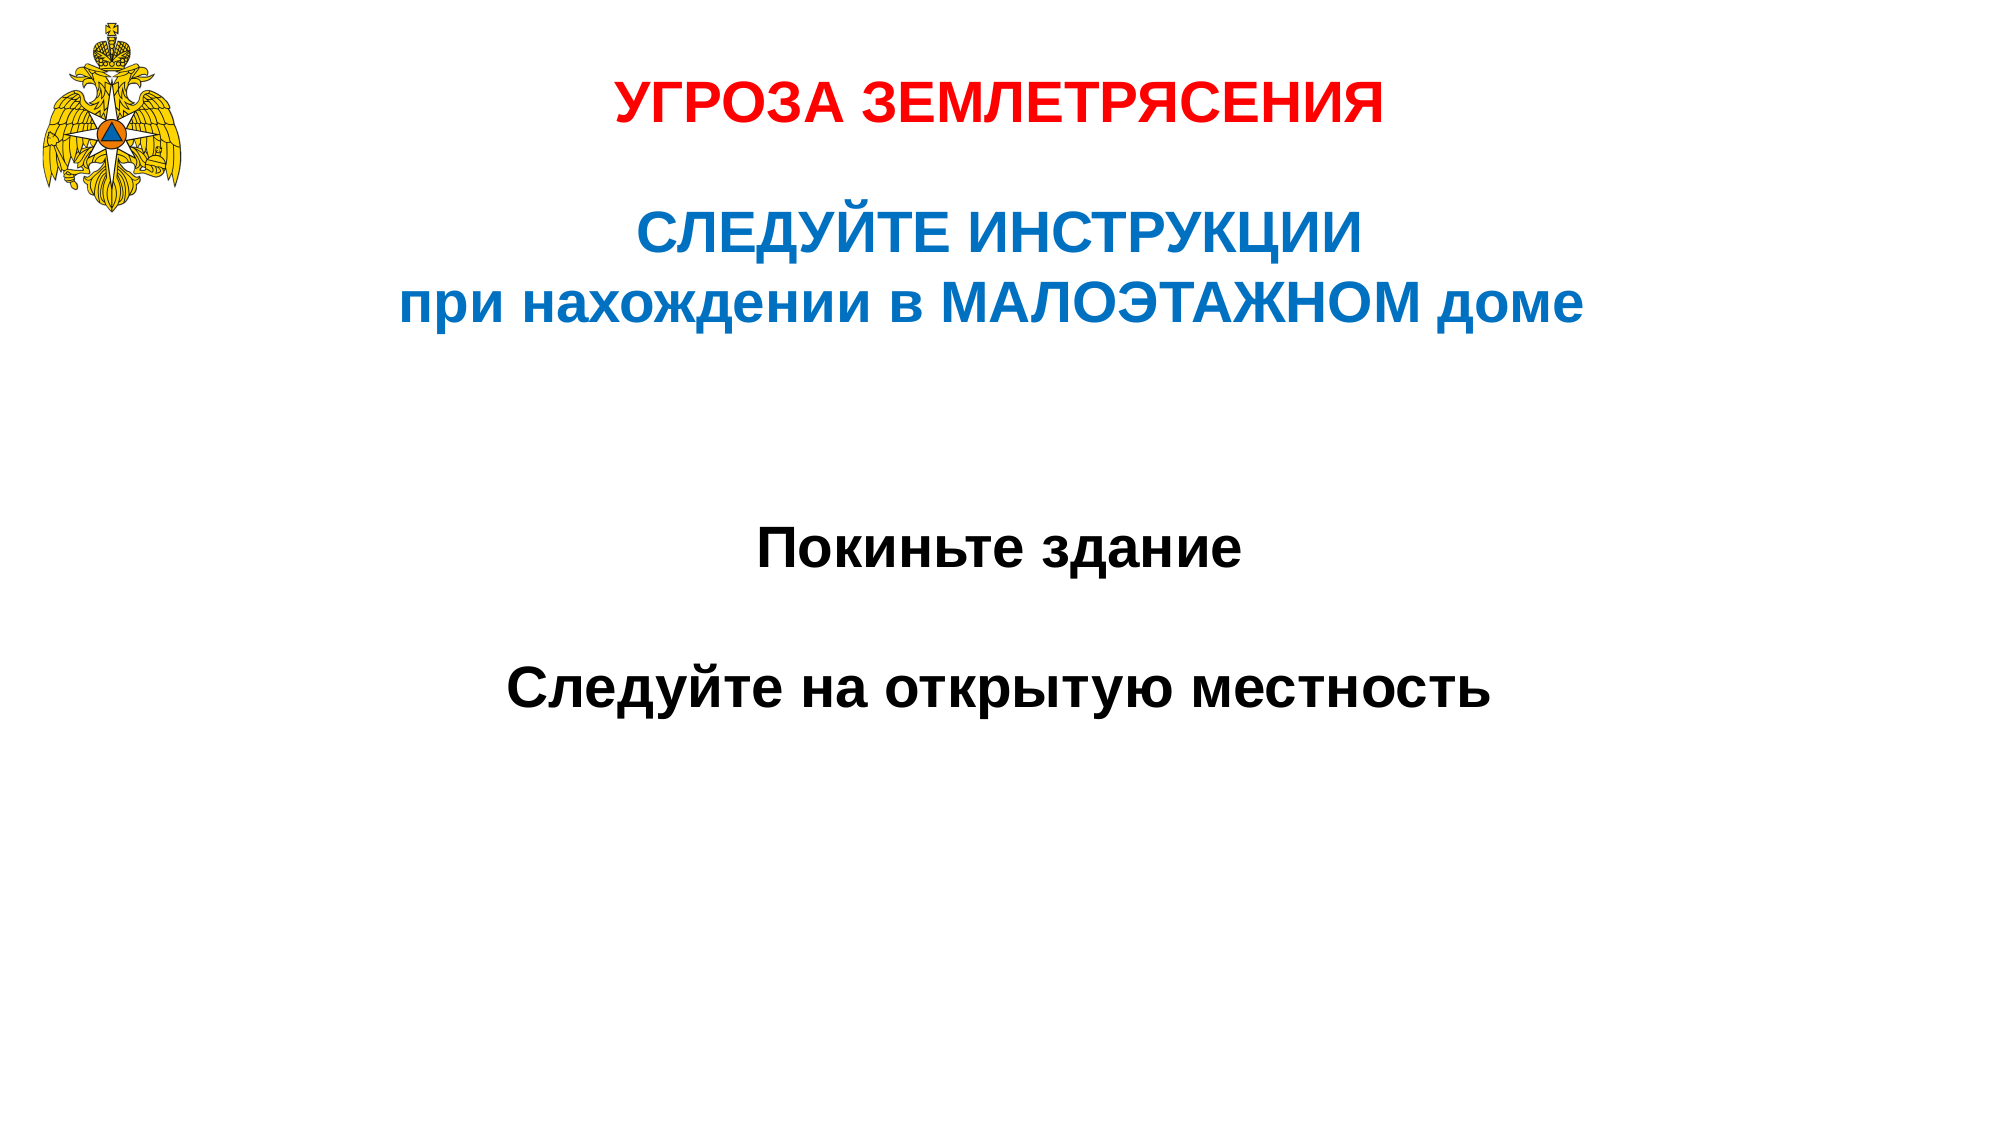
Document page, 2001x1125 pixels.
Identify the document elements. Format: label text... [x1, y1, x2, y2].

text_box УГРОЗА ЗЕМЛЕТРЯСЕНИЯ СЛЕДУЙТЕ ИНСТРУКЦИИ при нахождении в МАЛОЭТАЖНОМ доме [185, 56, 1815, 342]
text_box Покиньте здание Следуйте на открытую местность [121, 502, 1879, 822]
picture [0, 0, 278, 232]
